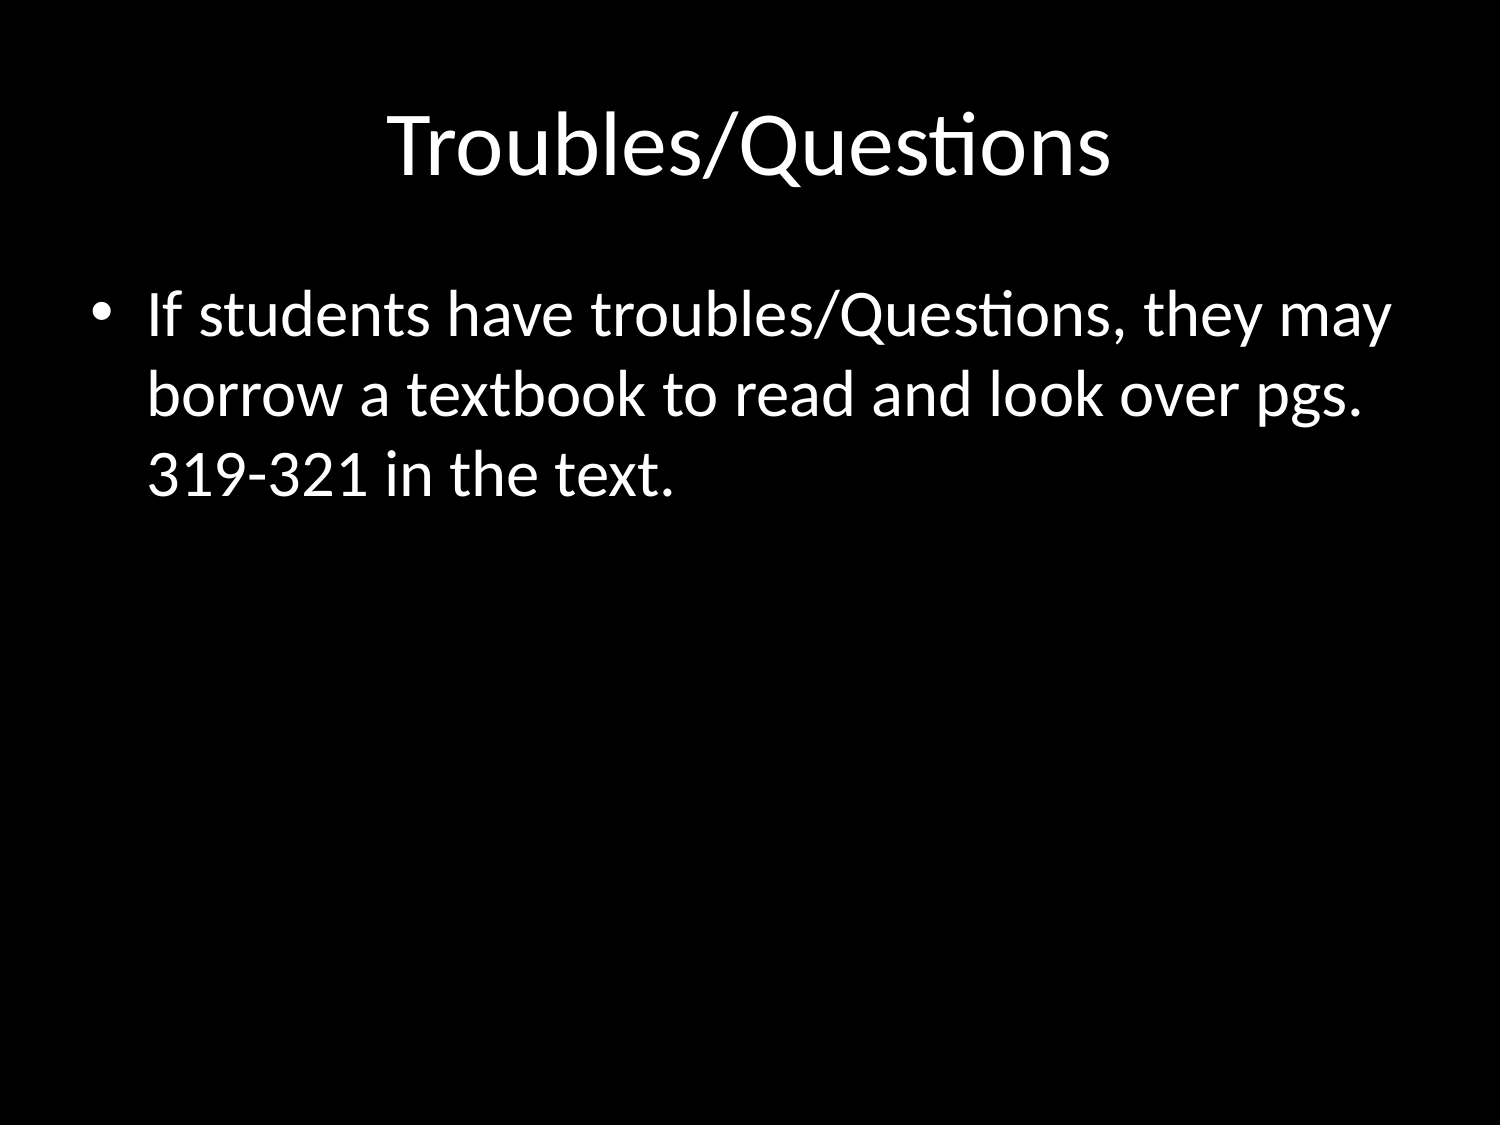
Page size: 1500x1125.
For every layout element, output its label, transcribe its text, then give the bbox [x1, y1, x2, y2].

title Troubles/Questions [75, 45, 1425, 233]
list If students have troubles/Questions, they may borrow a textbook to read and look over pgs. 319-321 in the text. [75, 262, 1425, 1005]
